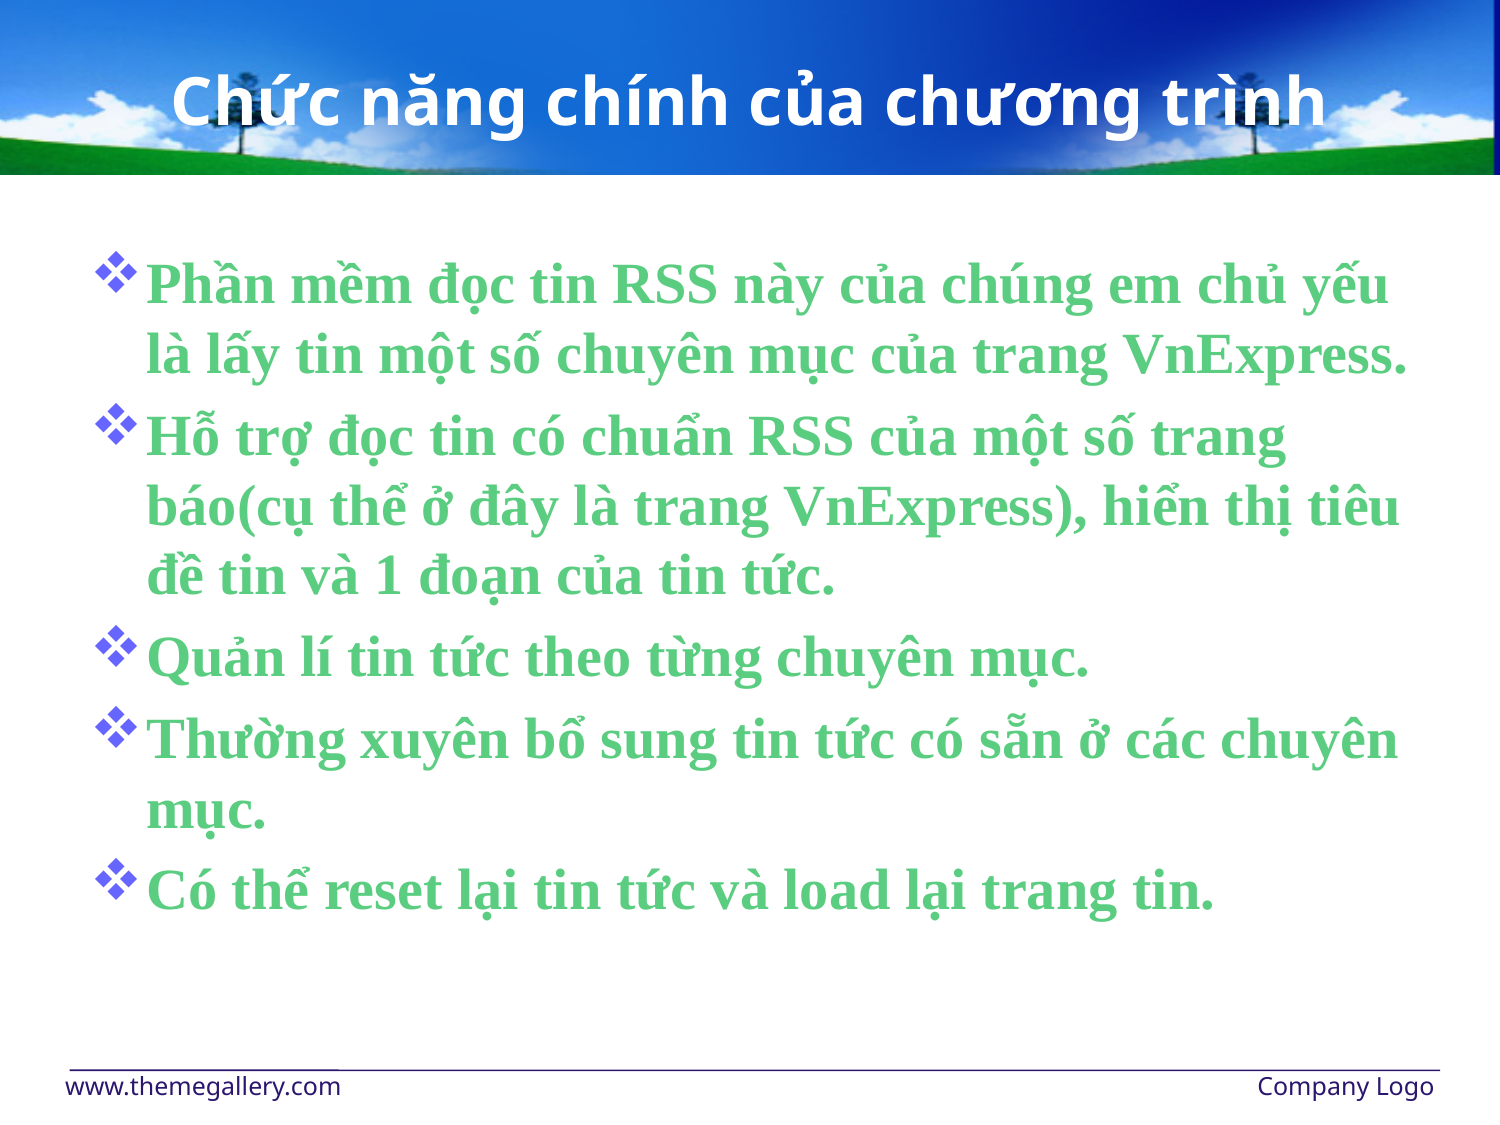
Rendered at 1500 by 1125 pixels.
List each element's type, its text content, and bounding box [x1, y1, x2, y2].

list Phần mềm đọc tin RSS này của chúng em chủ yếu là lấy tin một số chuyên mục của trang VnExpress. Hỗ trợ đọc tin có chuẩn RSS của một số trang báo(cụ thể ở đây là trang VnExpress), hiển thị tiêu đề tin và 1 đoạn của tin tức. Quản lí tin tức theo từng chuyên mục. Thường xuyên bổ sung tin tức có sẵn ở các chuyên mục. Có thể reset lại tin tức và load lại trang tin. [74, 237, 1426, 1038]
title Chức năng chính của chương trình [74, 52, 1426, 145]
slide_number www.themegallery.com [49, 1062, 401, 1116]
picture [0, 0, 1500, 175]
footer Company Logo [974, 1062, 1451, 1116]
